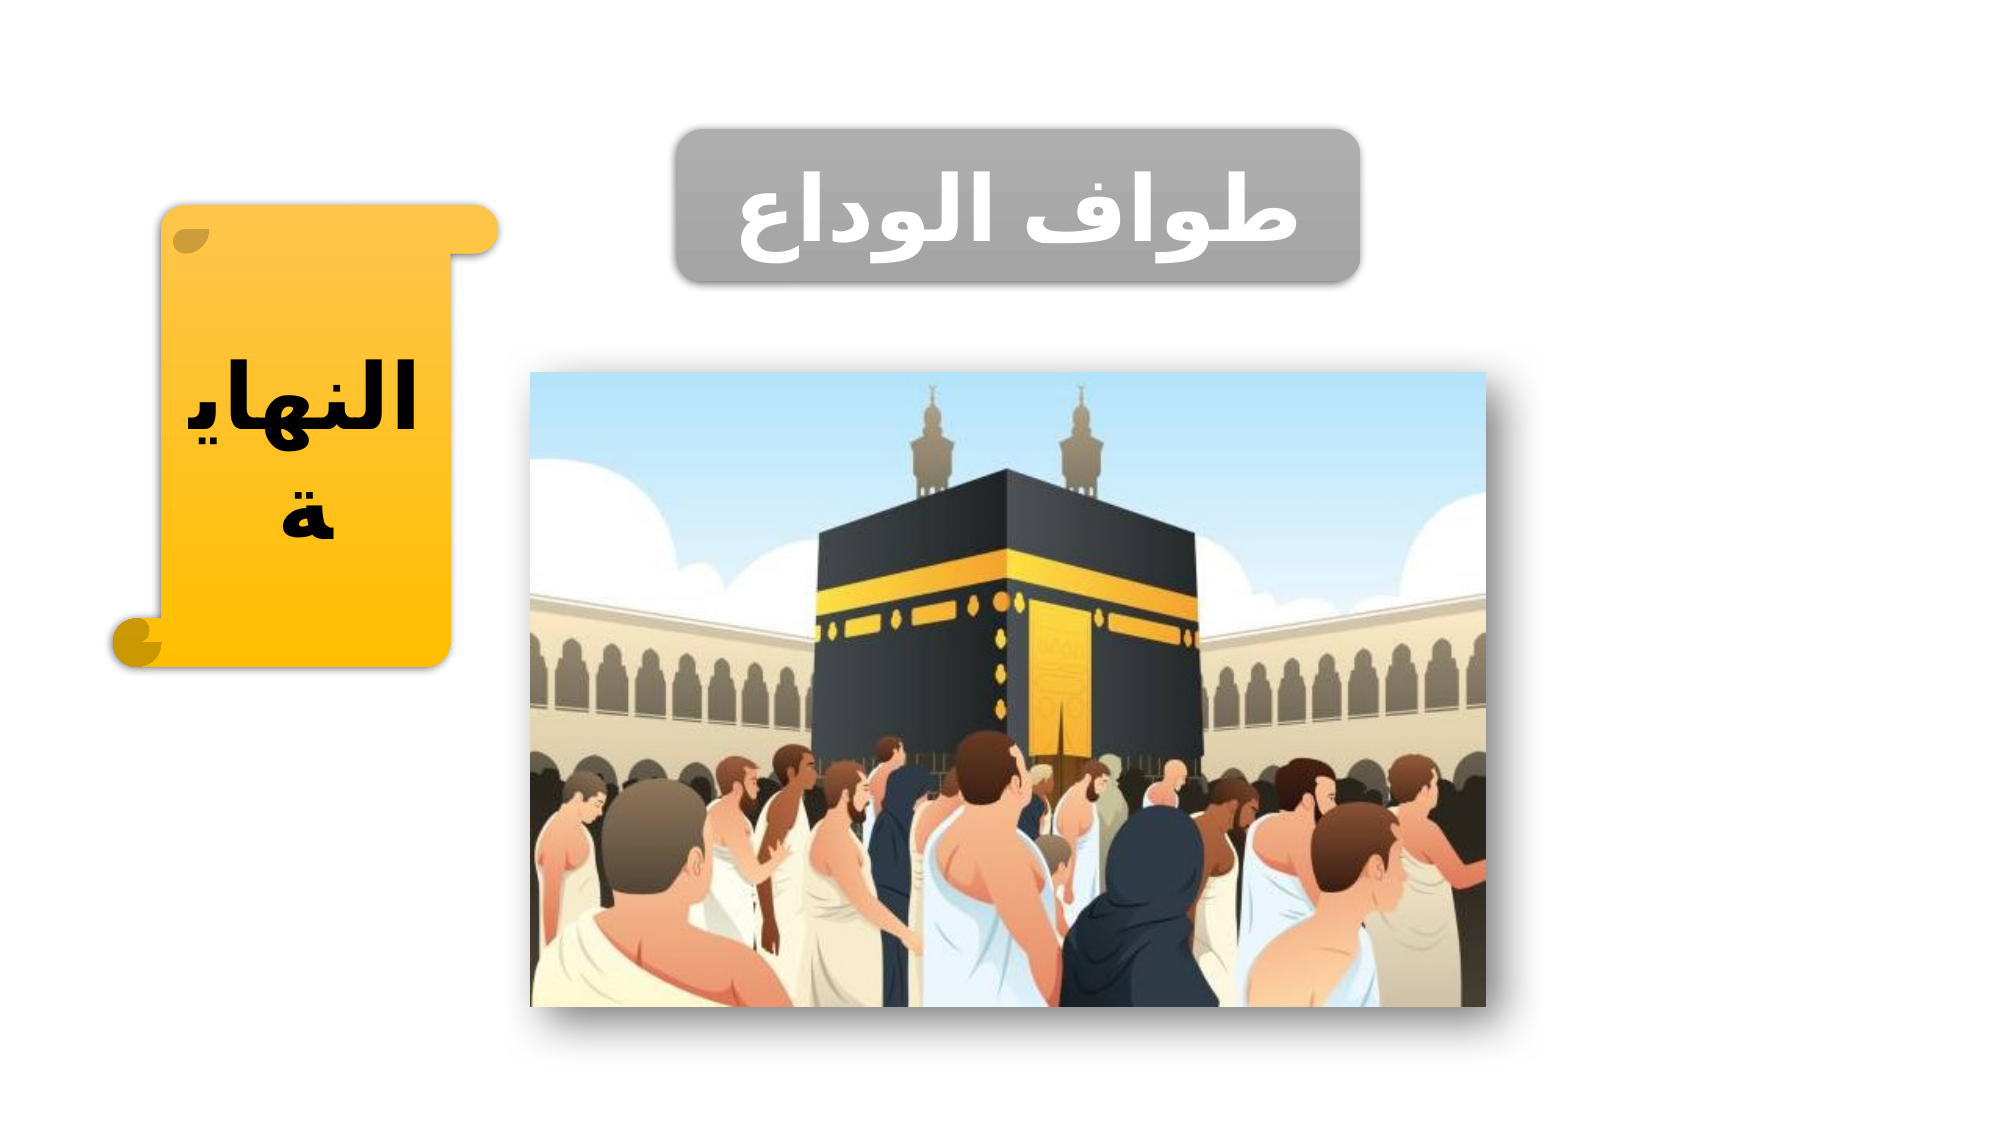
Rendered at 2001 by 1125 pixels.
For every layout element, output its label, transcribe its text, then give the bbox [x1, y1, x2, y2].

text_box النهاية [112, 205, 499, 667]
picture [530, 372, 1486, 1007]
text_box طواف الوداع [677, 129, 1361, 282]
